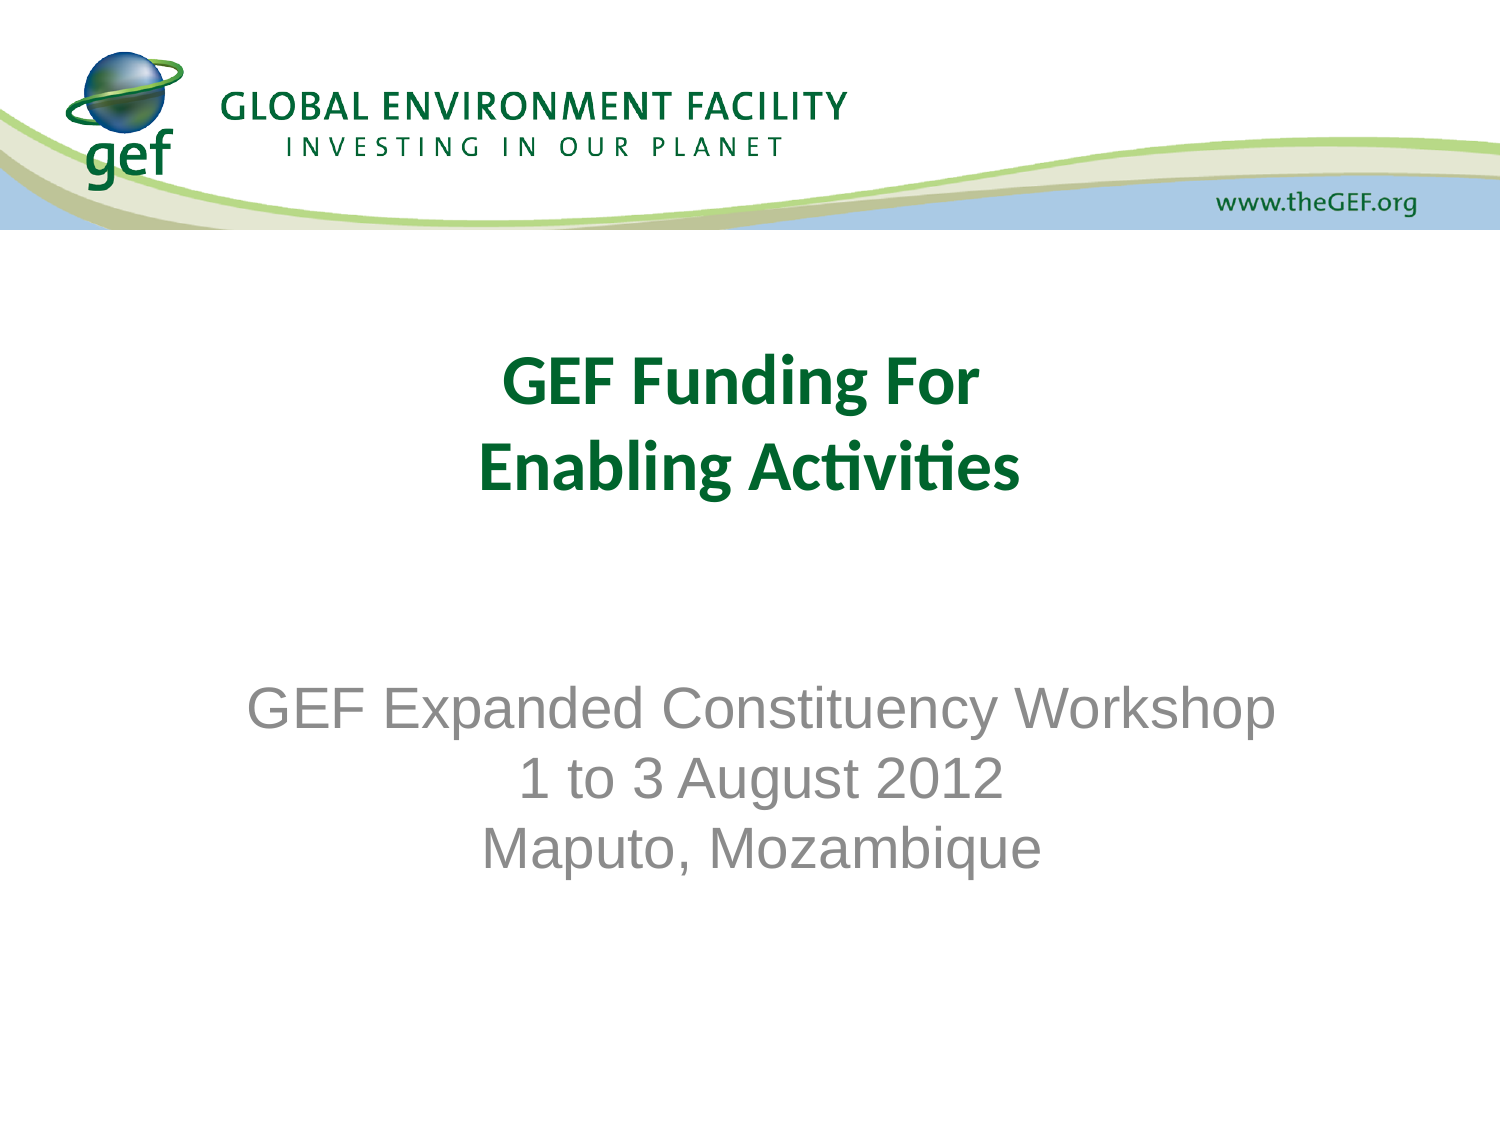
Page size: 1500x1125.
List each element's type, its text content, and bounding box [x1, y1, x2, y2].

picture [0, 24, 1500, 230]
text_box GEF Expanded Constituency Workshop 1 to 3 August 2012 Maputo, Mozambique [162, 662, 1363, 888]
title GEF Funding For Enabling Activities [74, 324, 1426, 513]
